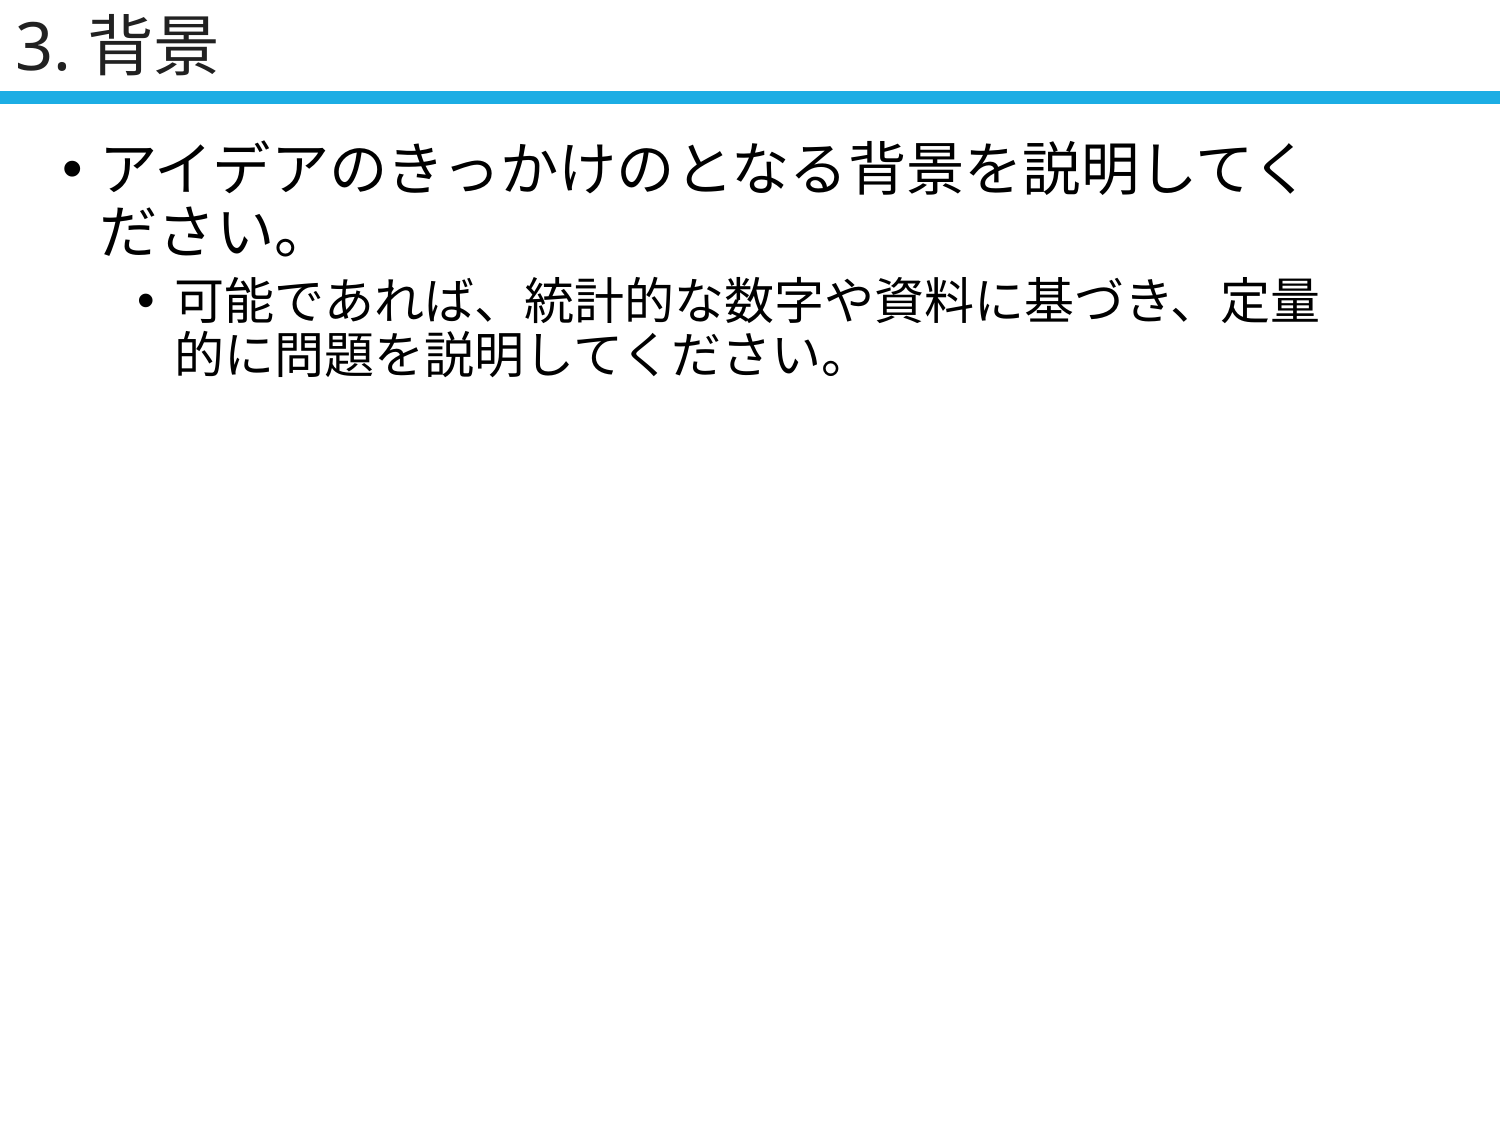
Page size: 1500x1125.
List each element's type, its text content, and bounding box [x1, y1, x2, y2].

list アイデアのきっかけのとなる背景を説明してください。 可能であれば、統計的な数字や資料に基づき、定量的に問題を説明してください。 [47, 132, 1341, 847]
title 3.背景 [0, 0, 1294, 91]
